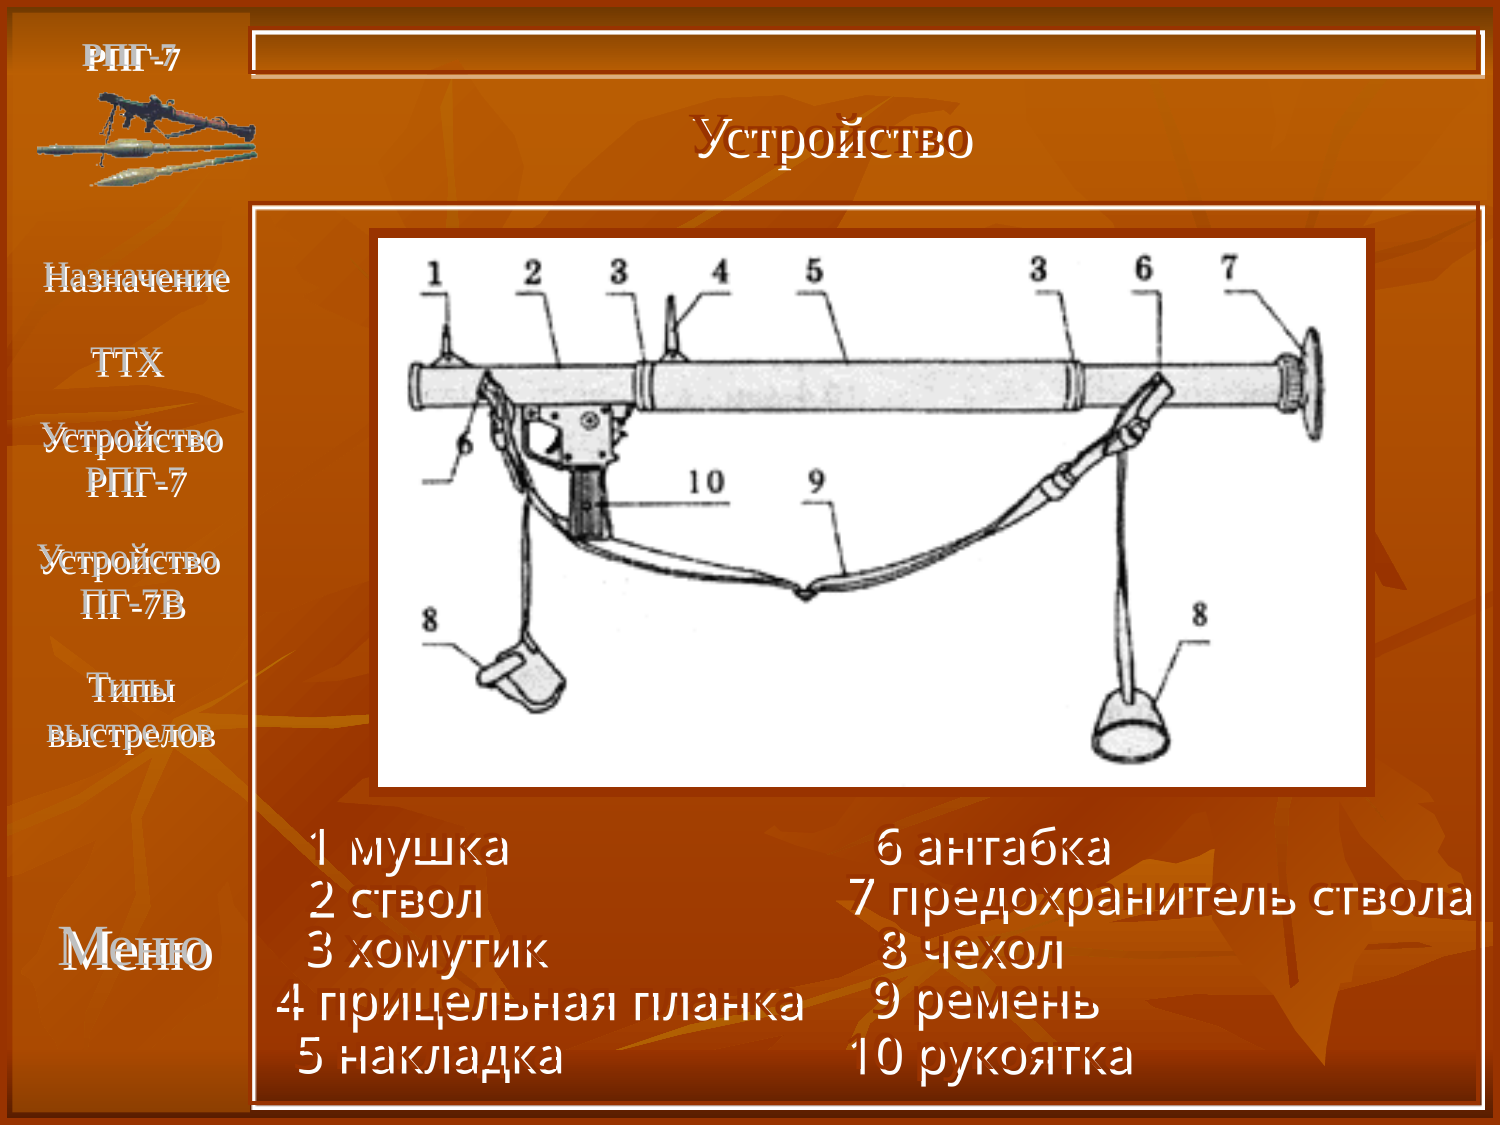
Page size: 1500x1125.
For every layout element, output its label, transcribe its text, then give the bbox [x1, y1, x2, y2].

text_box [12, 75, 1488, 200]
picture [37, 92, 259, 189]
text_box РПГ-7 [67, 25, 192, 75]
text_box Назначение [27, 242, 244, 303]
text_box Меню [43, 900, 225, 985]
text_box [249, 203, 1478, 1104]
text_box [12, 12, 250, 75]
picture [377, 237, 1366, 788]
text_box [0, 0, 1500, 1125]
text_box Устройство [672, 87, 986, 173]
text_box [249, 28, 1478, 72]
text_box [12, 200, 250, 1113]
text_box ТТХ [75, 328, 178, 388]
text_box Устройство ПГ-7В [21, 524, 234, 630]
text_box Типы выстрелов [31, 653, 229, 758]
text_box Устройство РПГ-7 [24, 403, 237, 508]
